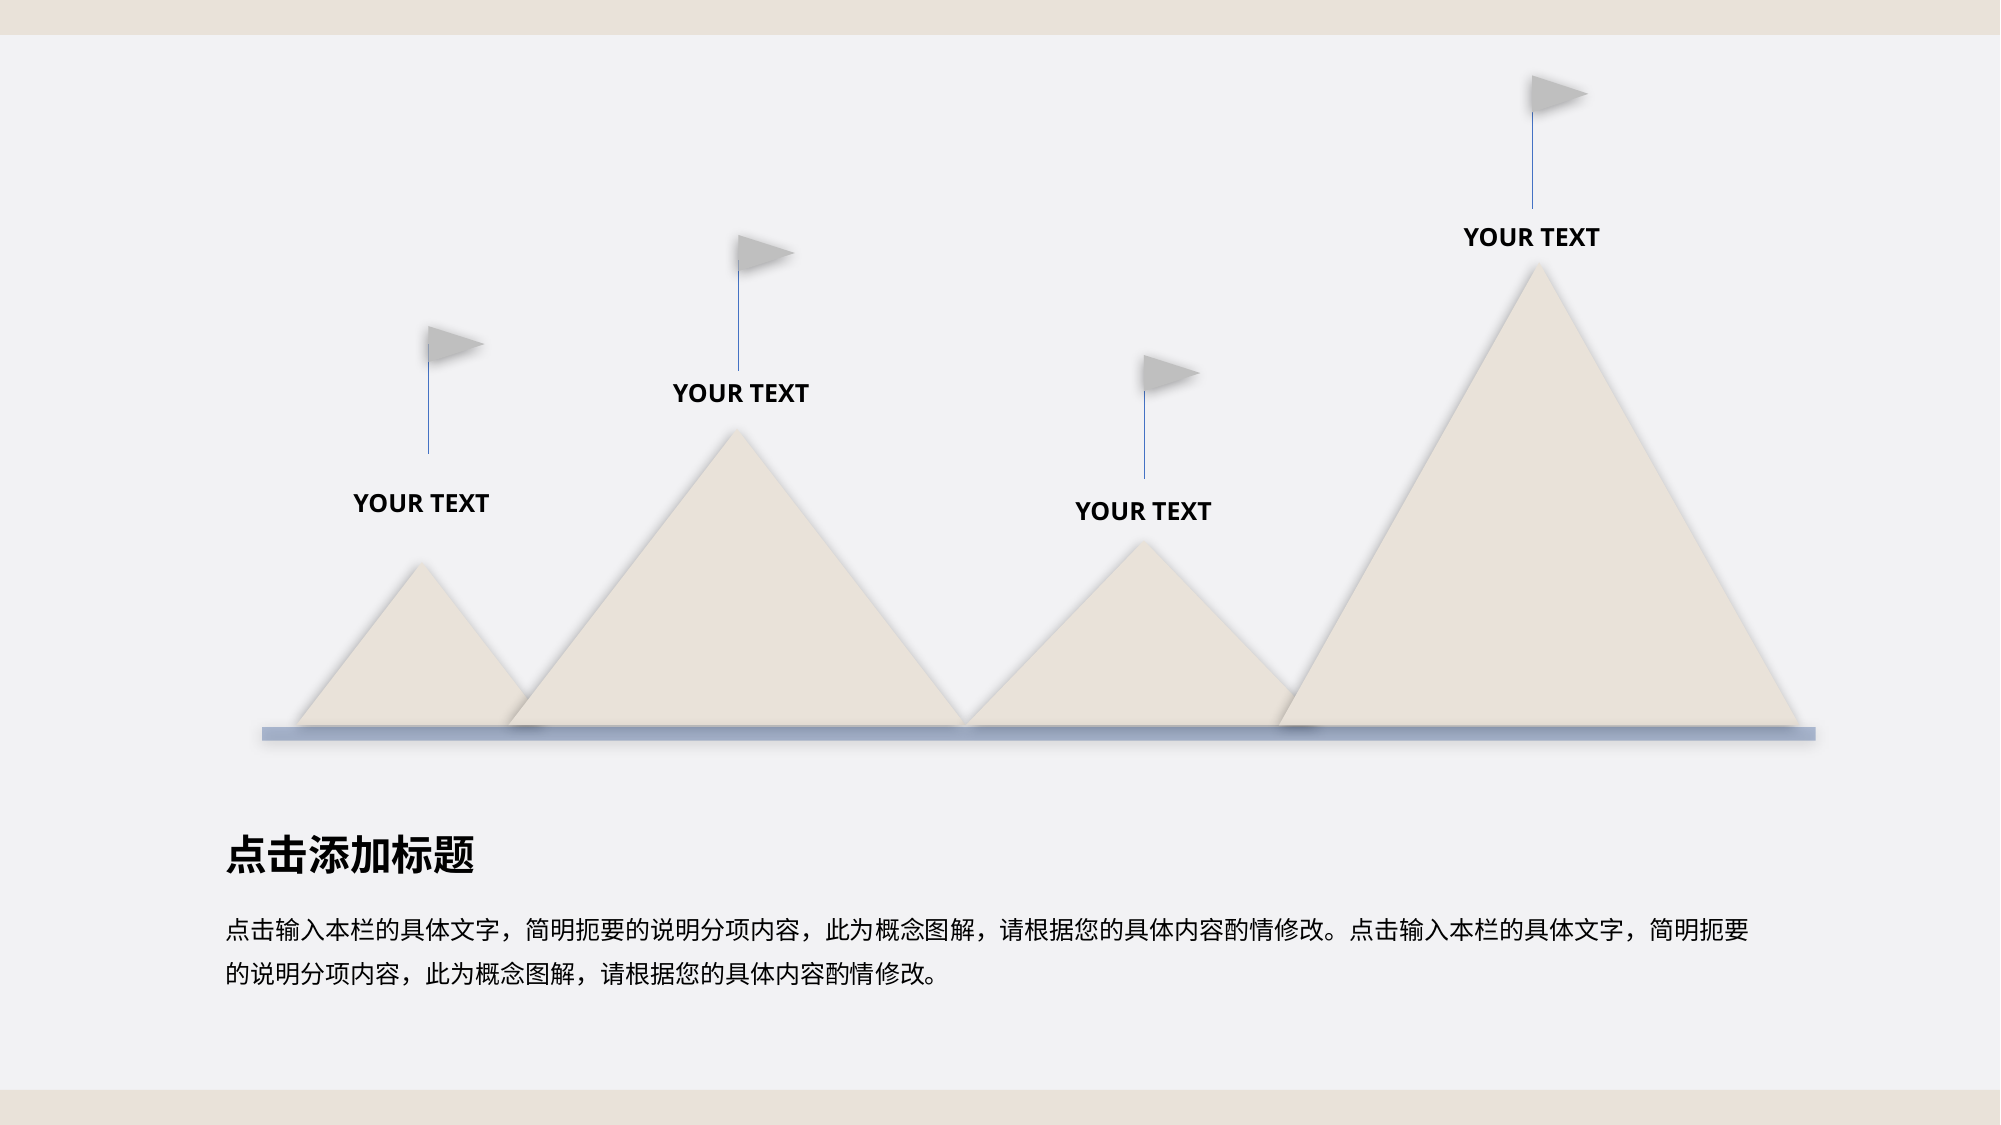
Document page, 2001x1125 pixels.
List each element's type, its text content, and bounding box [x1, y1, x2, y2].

text_box 点击添加标题 [210, 796, 995, 886]
text_box [0, 0, 2000, 36]
text_box [0, 1089, 2000, 1125]
text_box 点击输入本栏的具体文字，简明扼要的说明分项内容，此为概念图解，请根据您的具体内容酌情修改。点击输入本栏的具体文字，简明扼要的说明分项内容，此为概念图解，请根据您的具体内容酌情修改。 [211, 891, 1789, 997]
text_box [262, 75, 1816, 741]
